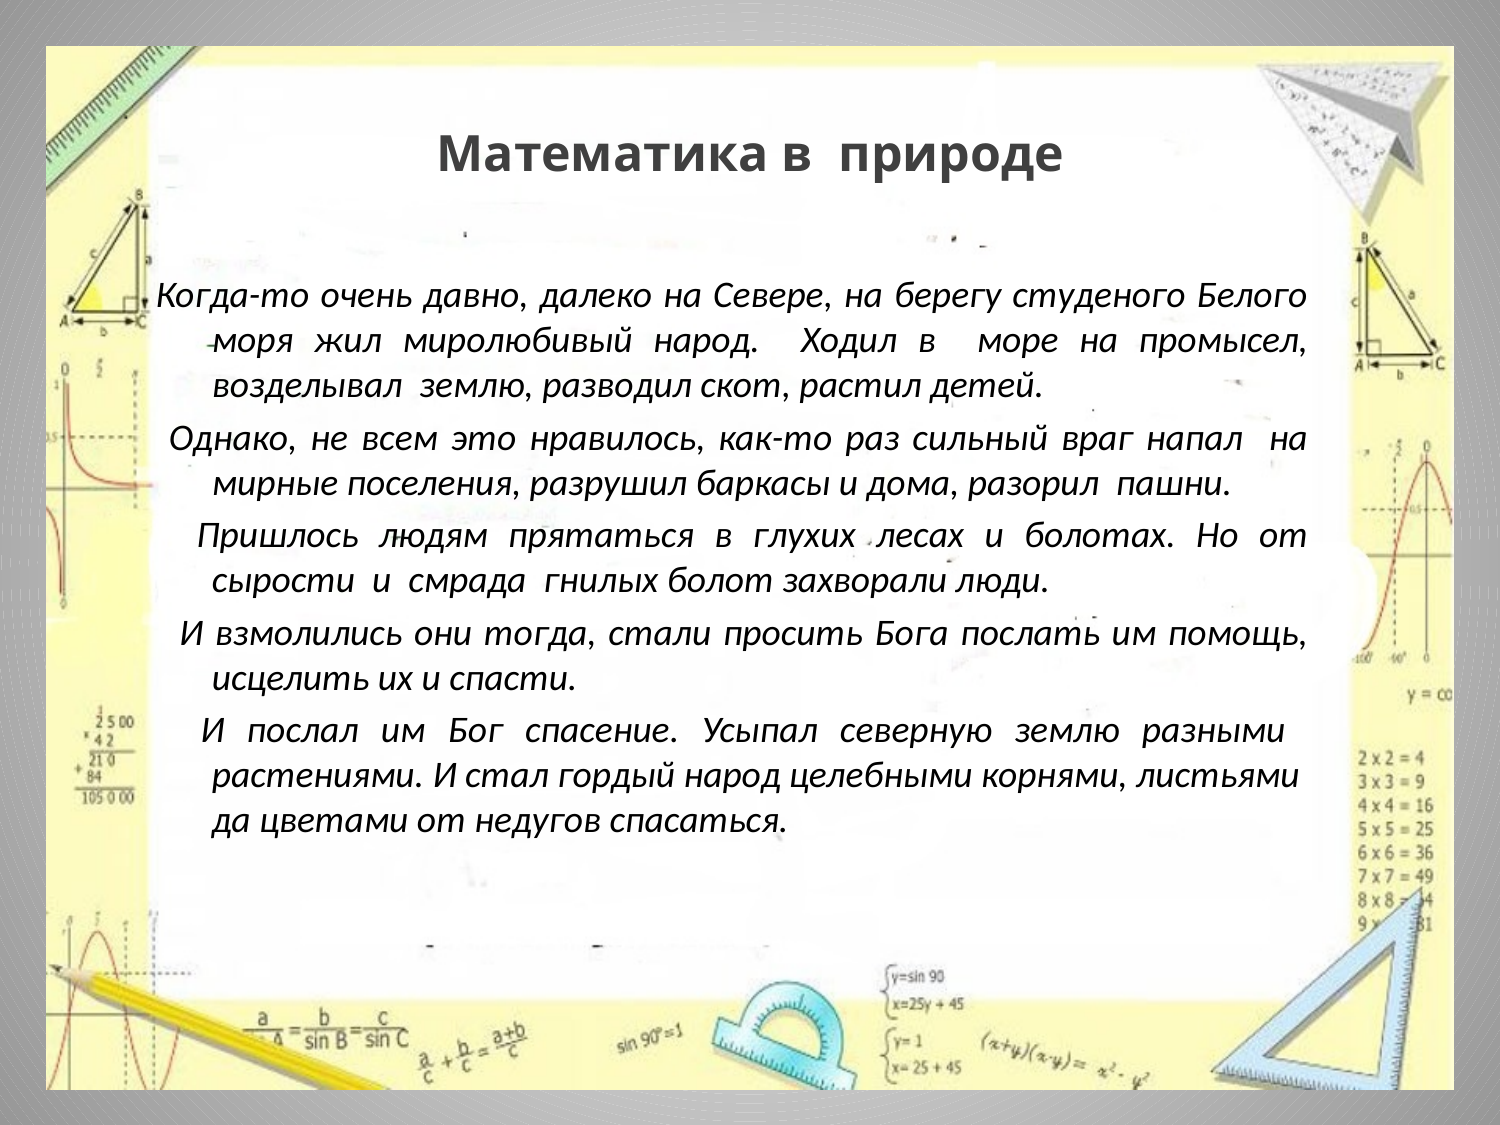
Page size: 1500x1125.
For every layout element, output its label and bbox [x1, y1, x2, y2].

picture [46, 46, 1454, 1091]
